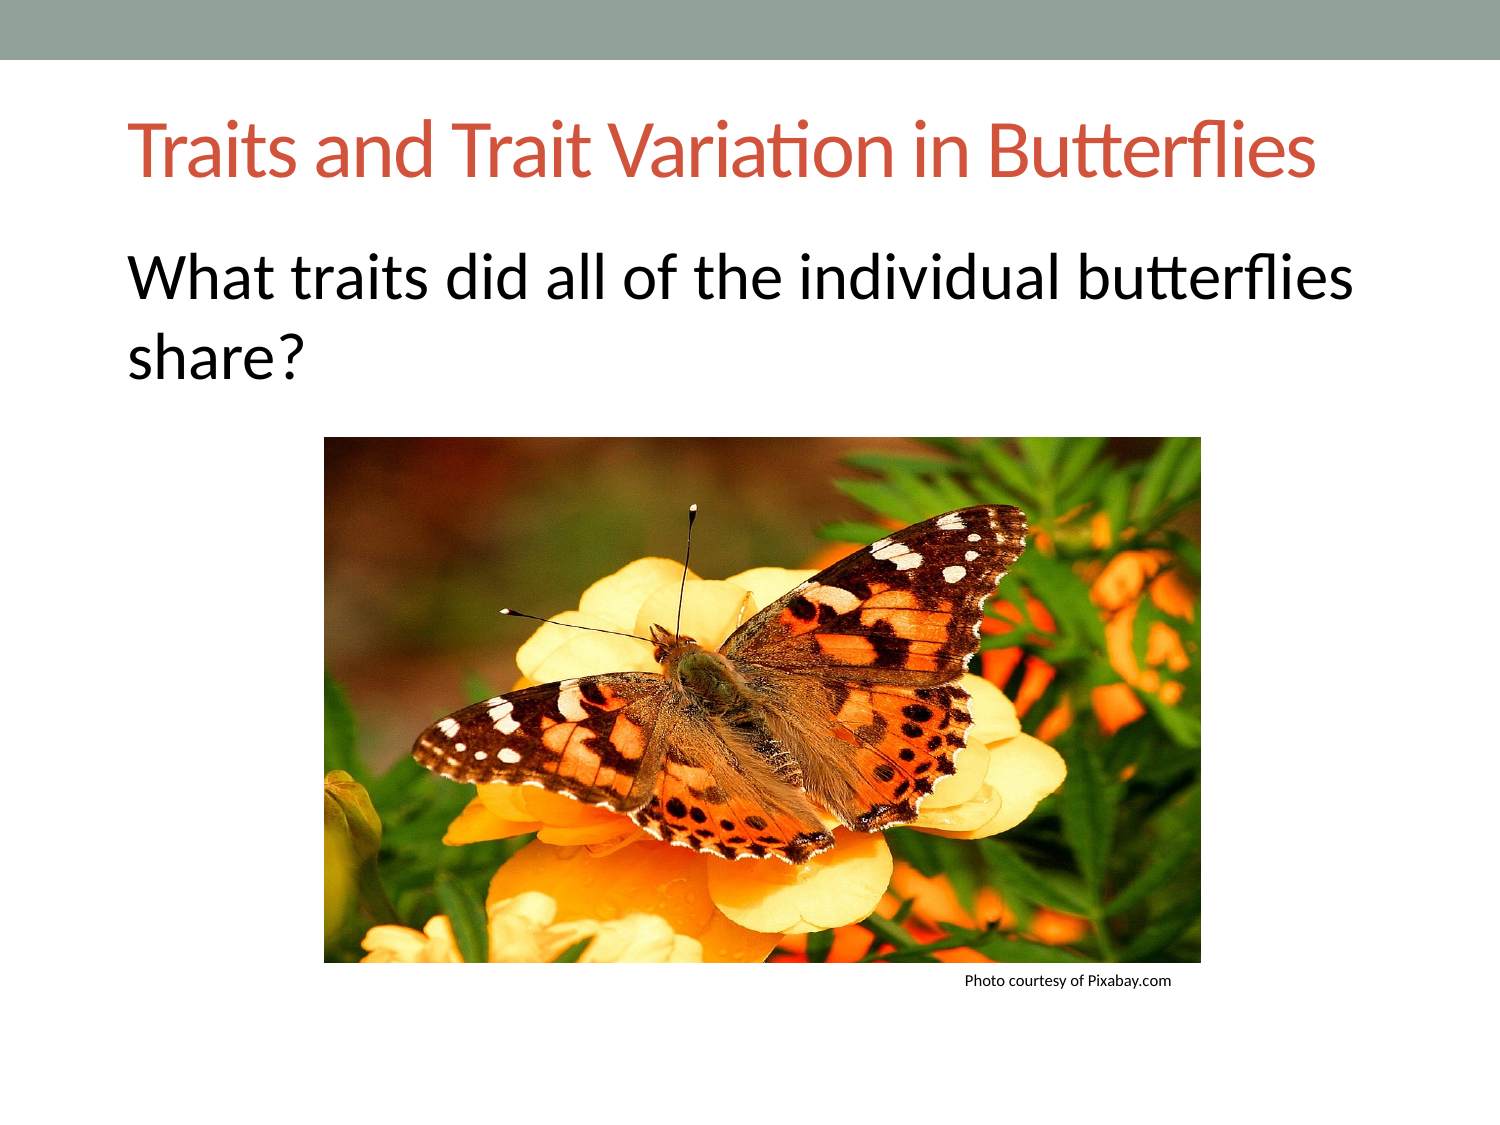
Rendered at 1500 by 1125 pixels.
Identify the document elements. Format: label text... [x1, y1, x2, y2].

picture [324, 437, 1202, 963]
text_box Photo courtesy of Pixabay.com [950, 971, 1194, 998]
title Traits and Trait Variation in Butterflies [112, 62, 1425, 224]
list What traits did all of the individual butterflies share? [112, 224, 1425, 1075]
